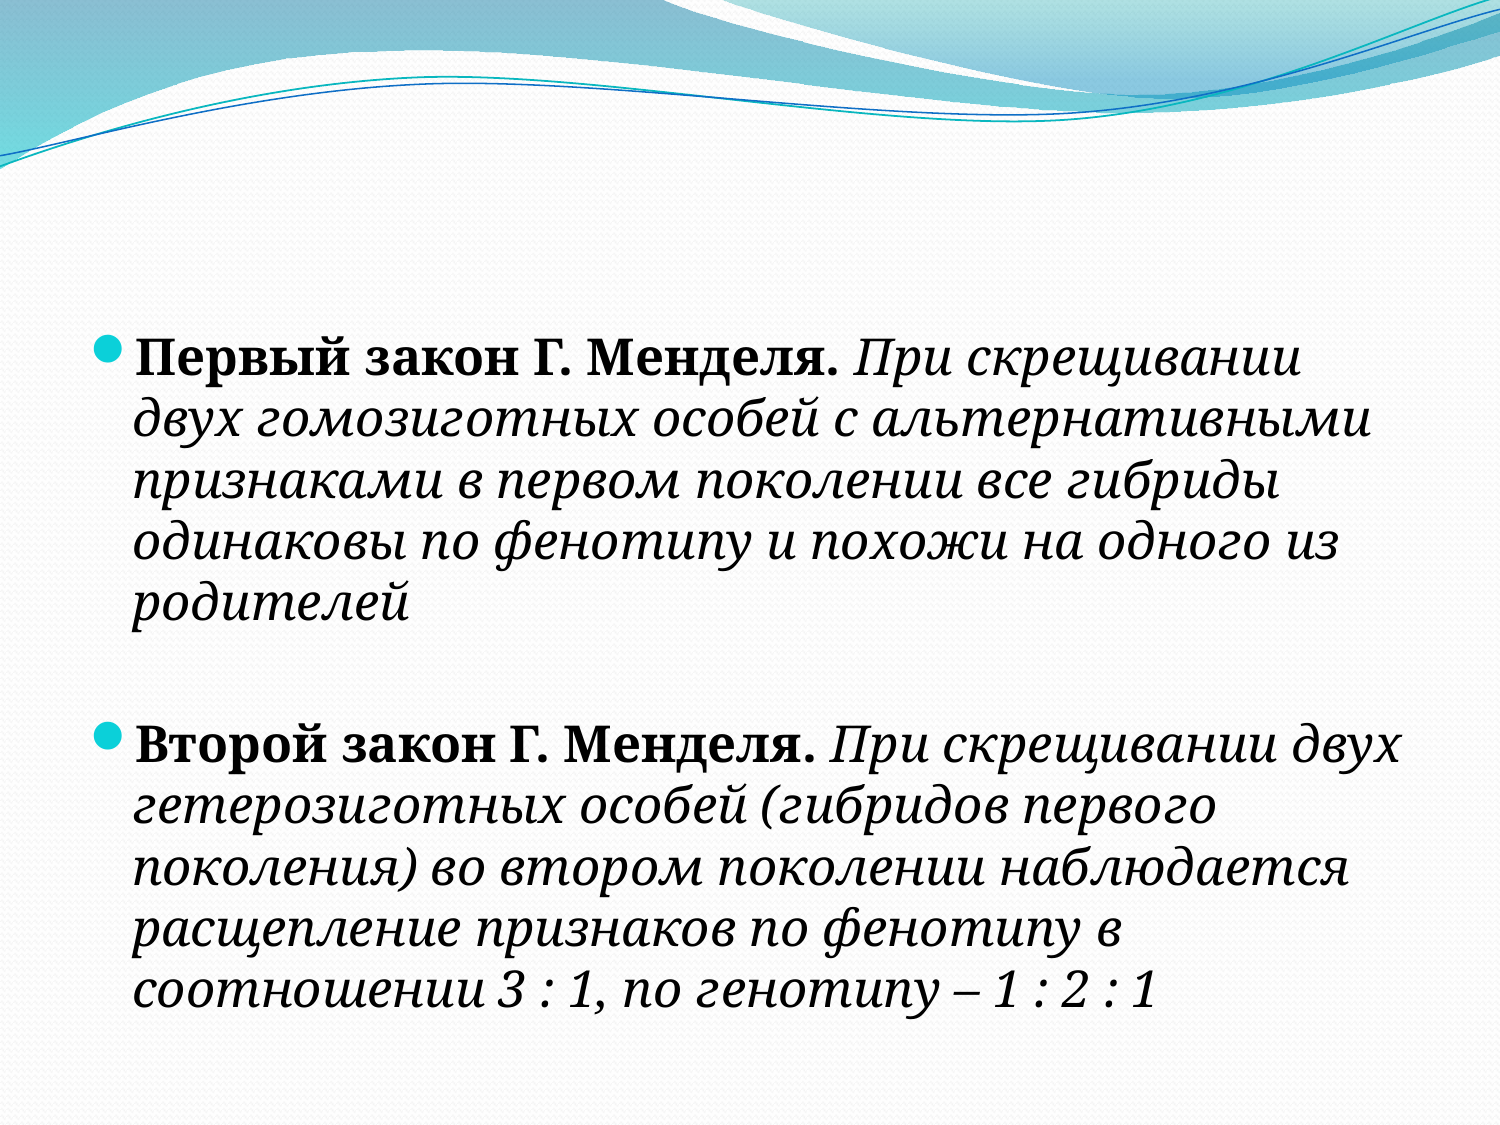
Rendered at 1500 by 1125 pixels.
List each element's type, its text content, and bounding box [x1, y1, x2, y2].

list Первый закон Г. Менделя. При скрещивании двух гомозиготных особей с альтернативными признаками в первом поколении все гибриды одинаковы по фенотипу и похожи на одного из родителей Второй закон Г. Менделя. При скрещивании двух гетерозиготных особей (гибридов первого поколения) во втором поколении наблюдается расщепление признаков по фенотипу в соотношении 3 : 1, по генотипу – 1 : 2 : 1 [75, 317, 1425, 1038]
